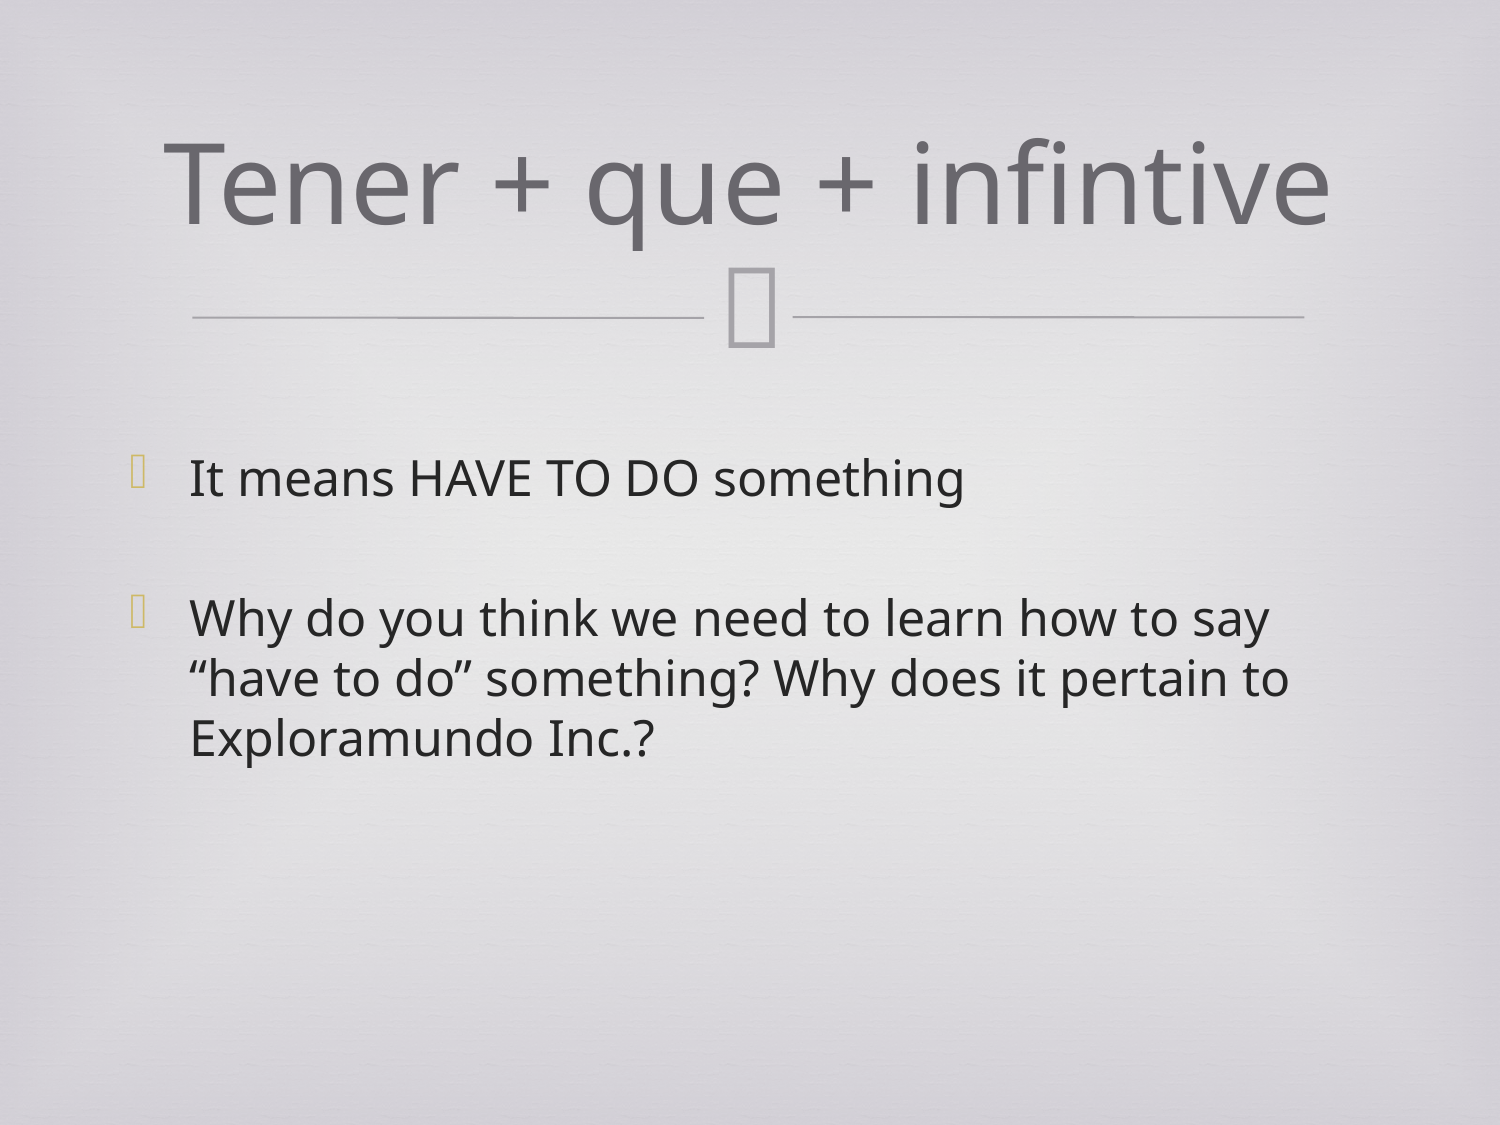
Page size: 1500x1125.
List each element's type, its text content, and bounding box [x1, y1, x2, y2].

list It means HAVE TO DO something Why do you think we need to learn how to say “have to do” something? Why does it pertain to Exploramundo Inc.? [114, 368, 1386, 1005]
title Tener + que + infintive [112, 93, 1386, 267]
